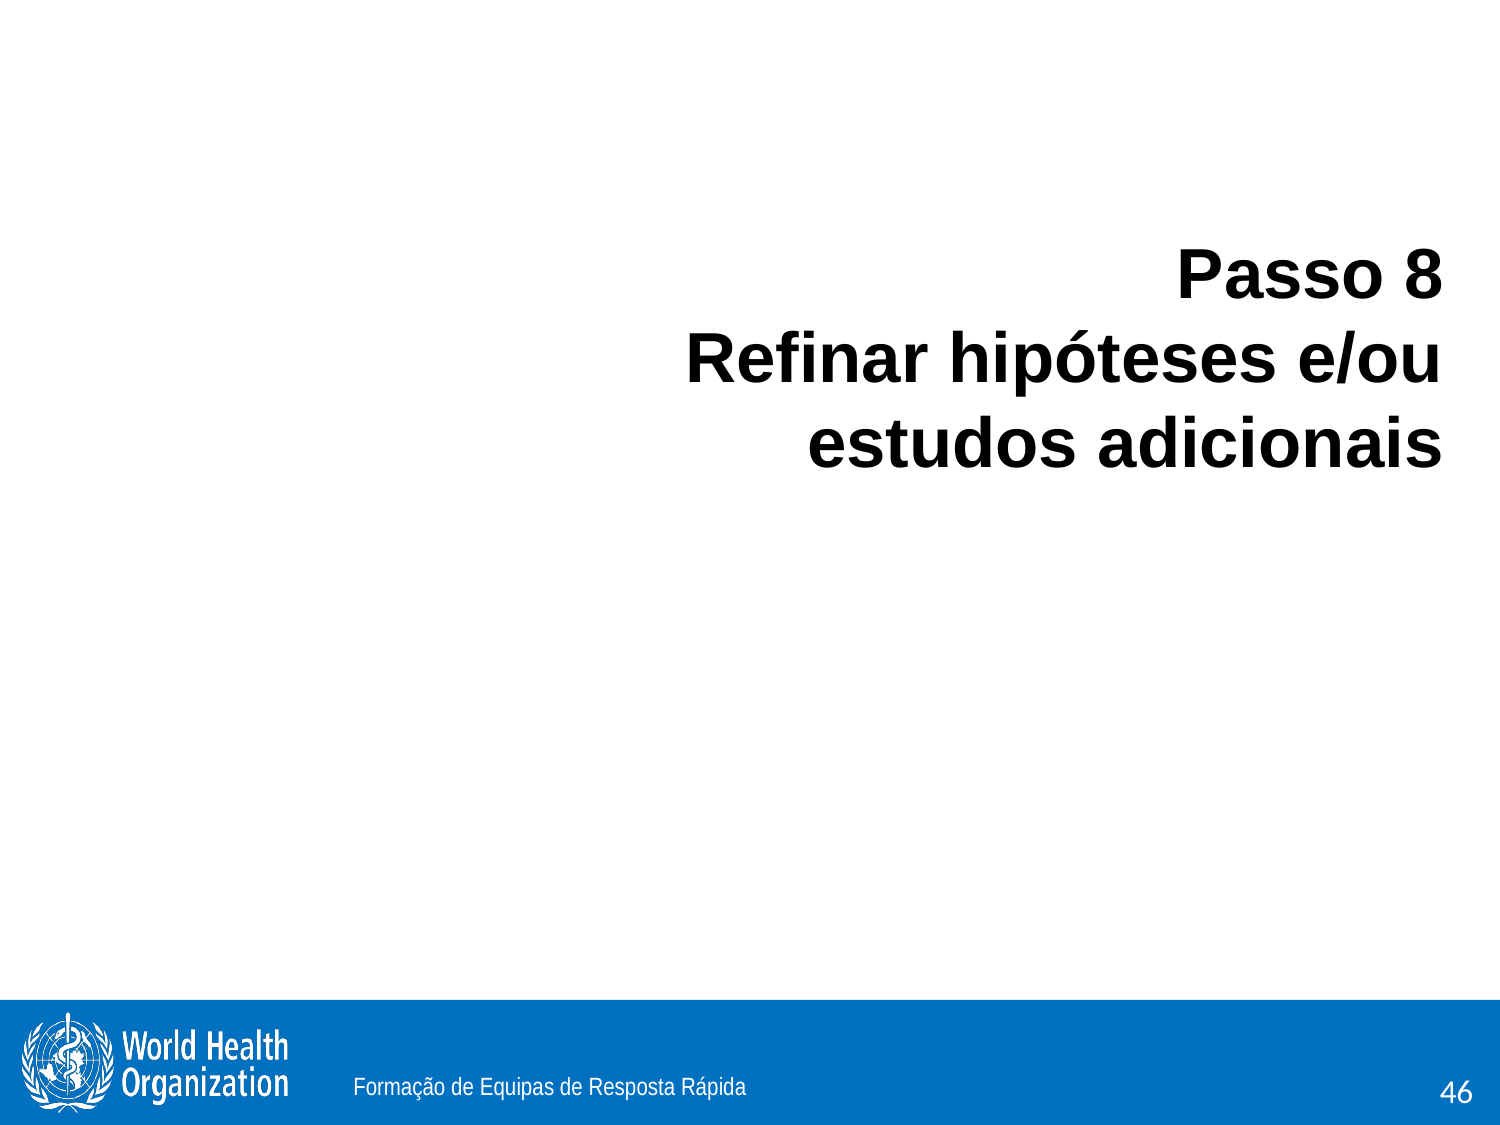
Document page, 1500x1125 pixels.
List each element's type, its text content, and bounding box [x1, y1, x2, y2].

text_box Passo 8 Refinar hipóteses e/ou estudos adicionais [602, 219, 1459, 575]
picture [21, 1012, 288, 1113]
